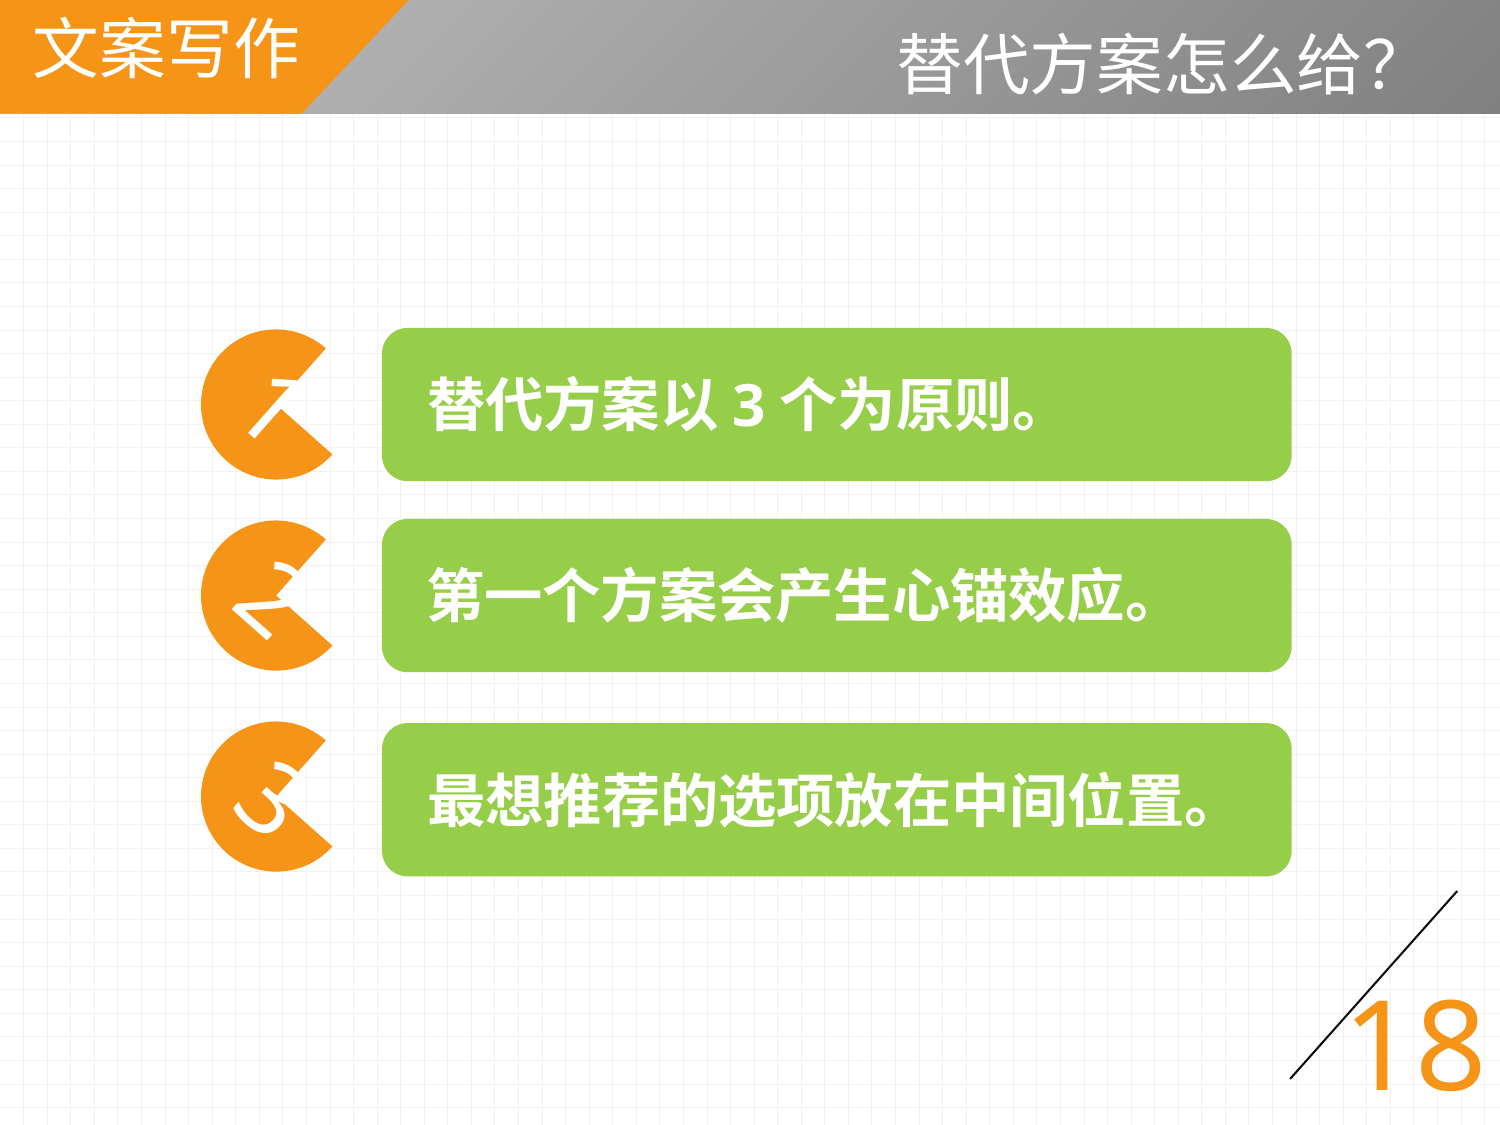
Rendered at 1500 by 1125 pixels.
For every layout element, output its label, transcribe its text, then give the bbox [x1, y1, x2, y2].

title 替代方案怎么给？ [844, 0, 1483, 126]
text_box 18 [1328, 958, 1500, 1124]
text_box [200, 327, 1292, 877]
text_box 文案写作 [18, 0, 384, 95]
